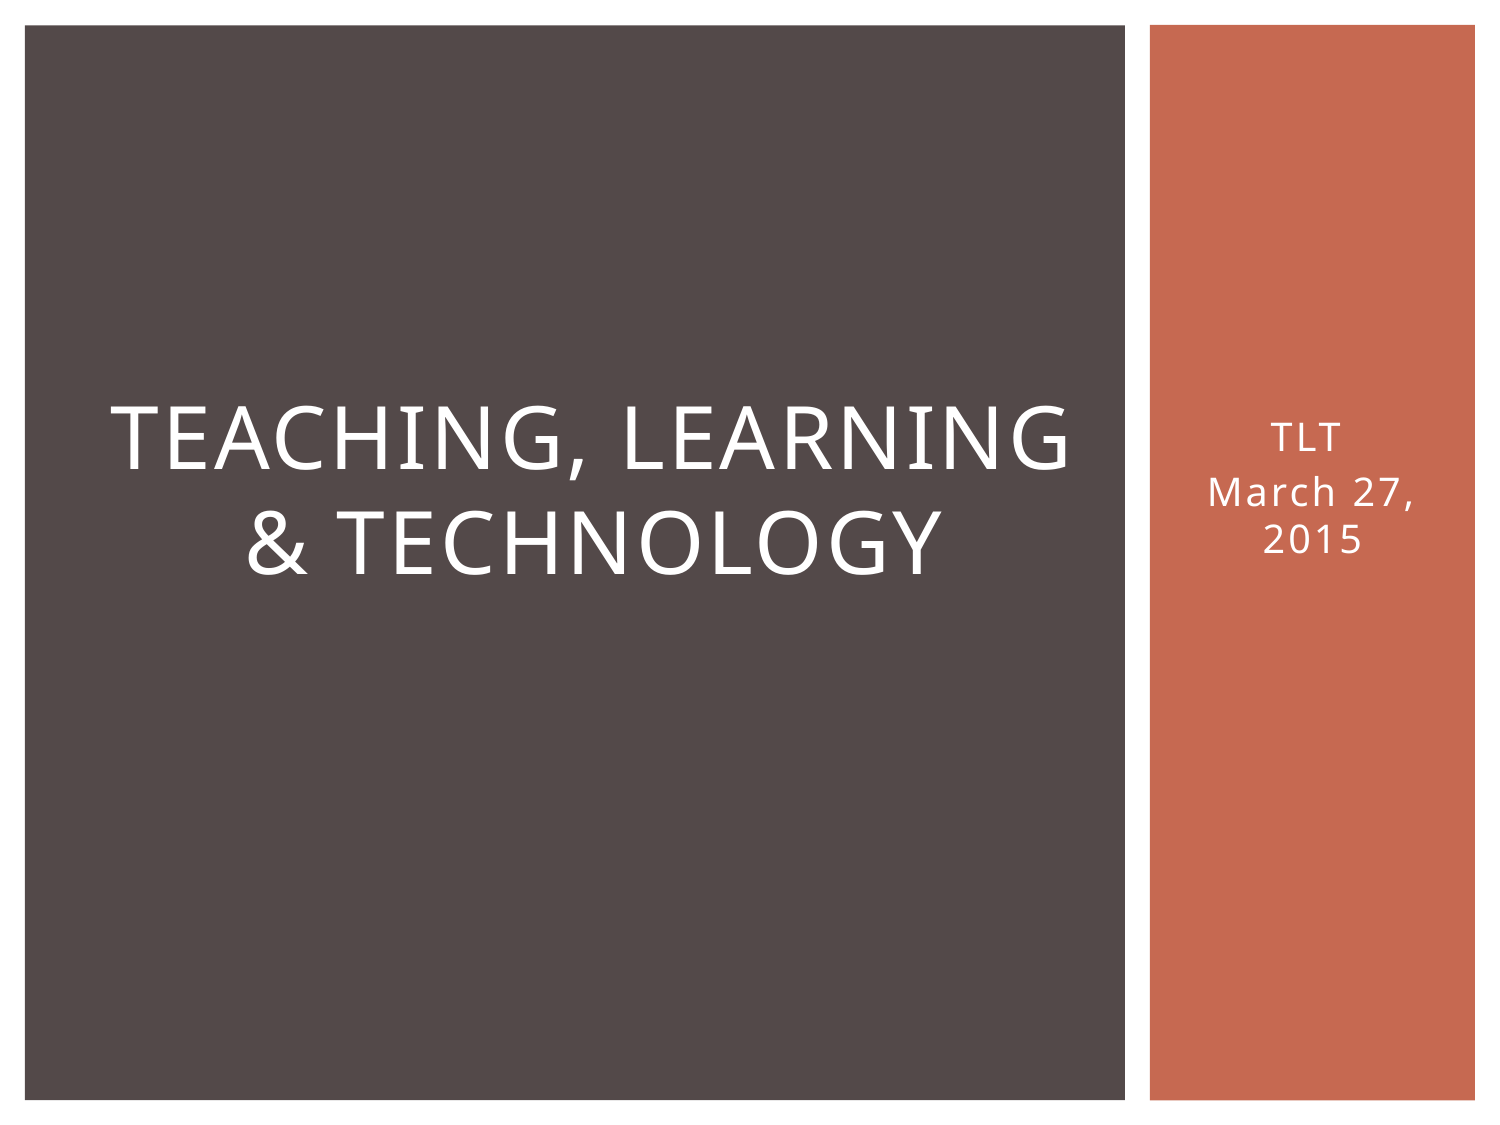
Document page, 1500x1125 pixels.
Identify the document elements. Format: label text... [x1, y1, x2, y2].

subtitle TLT March 27, 2015 [1149, 336, 1475, 637]
title Teaching, Learning & Technology [75, 336, 1113, 637]
